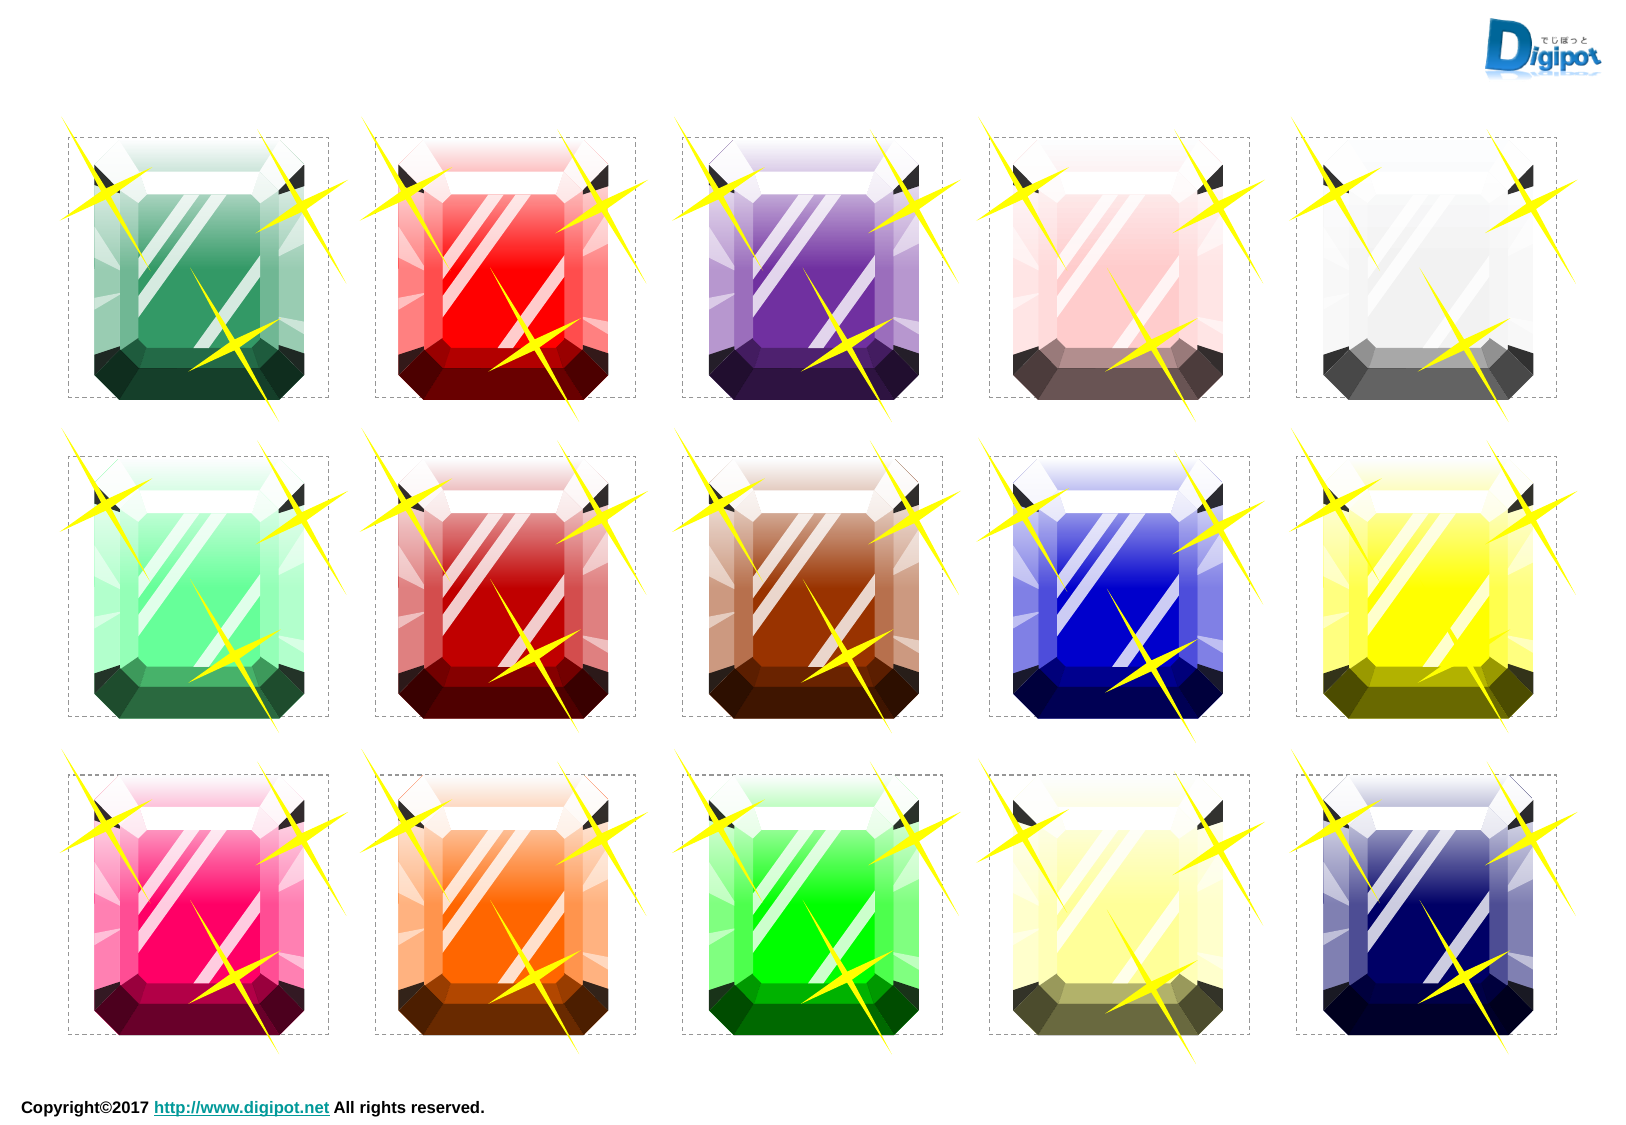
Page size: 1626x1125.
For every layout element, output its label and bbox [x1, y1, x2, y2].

text_box [52, 736, 351, 1067]
text_box [1281, 736, 1586, 1067]
text_box [969, 746, 1273, 1077]
text_box [969, 104, 1273, 425]
text_box [969, 425, 1273, 746]
text_box [352, 736, 656, 1067]
text_box [352, 441, 656, 736]
picture [1485, 18, 1602, 82]
text_box [664, 441, 963, 736]
text_box [352, 104, 656, 435]
text_box [52, 104, 351, 435]
text_box [1281, 441, 1586, 736]
text_box [1281, 104, 1586, 435]
text_box [664, 736, 969, 1067]
text_box [664, 104, 967, 435]
text_box [52, 441, 347, 736]
